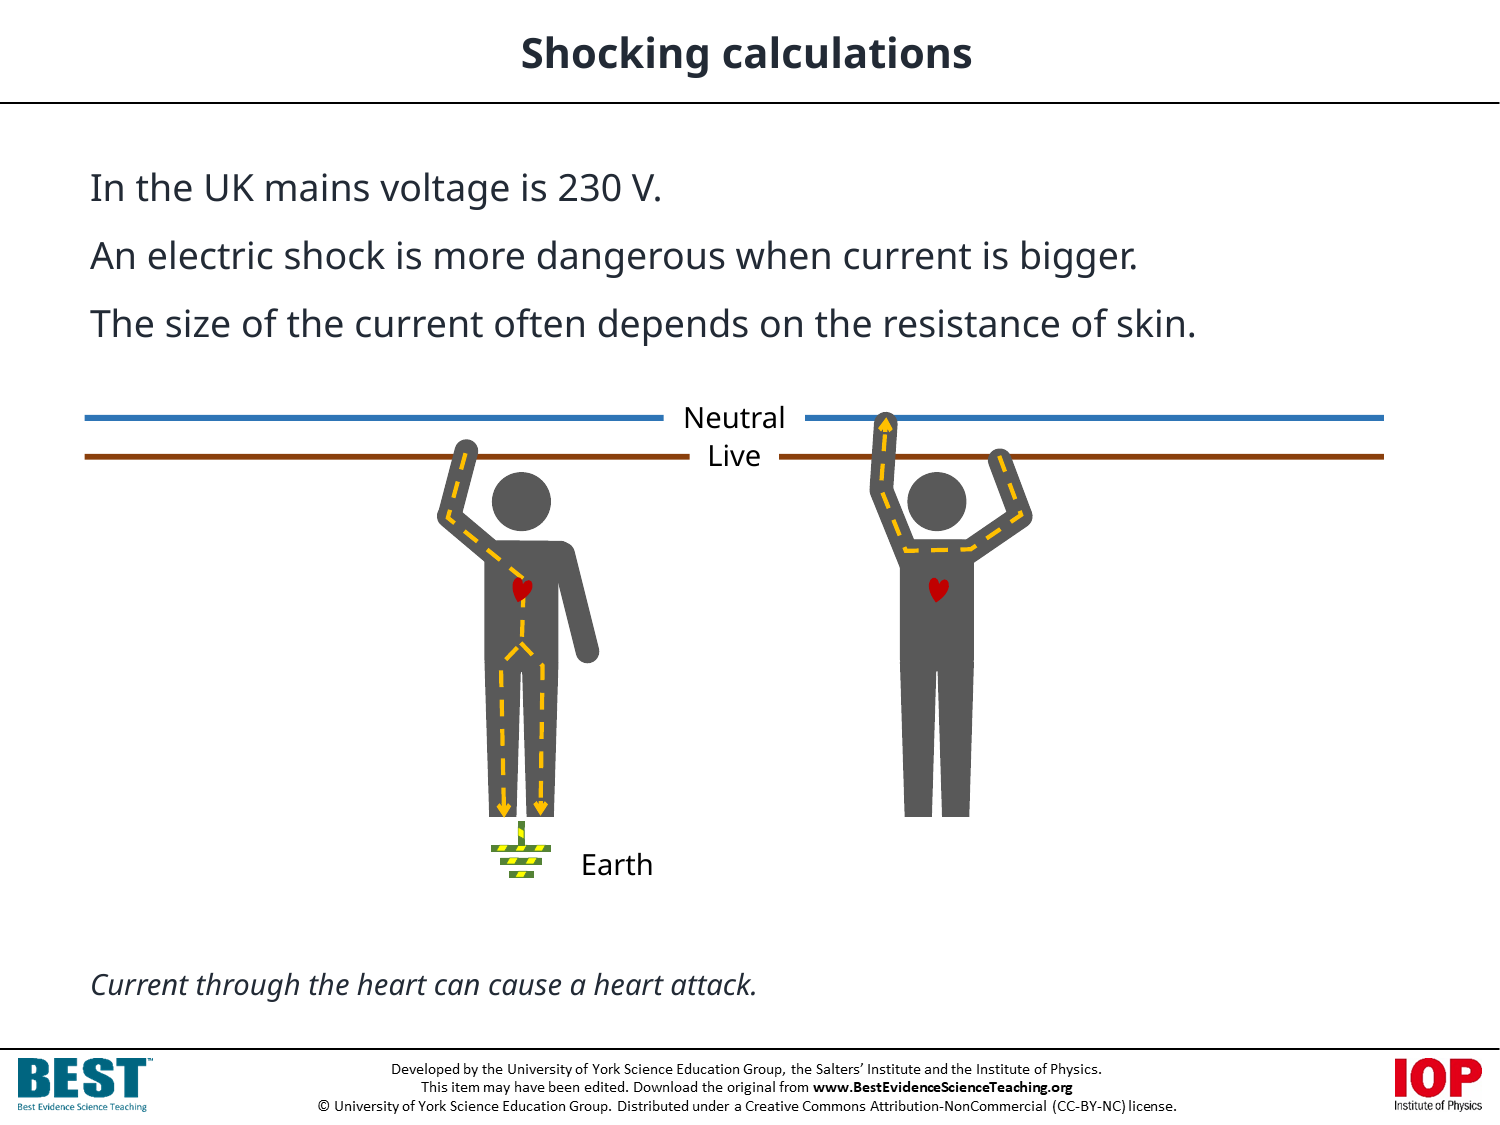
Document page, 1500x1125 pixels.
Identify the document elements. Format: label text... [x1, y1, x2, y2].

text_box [84, 392, 1384, 890]
text_box Shocking calculations [23, 4, 1471, 99]
picture [0, 102, 1500, 1125]
